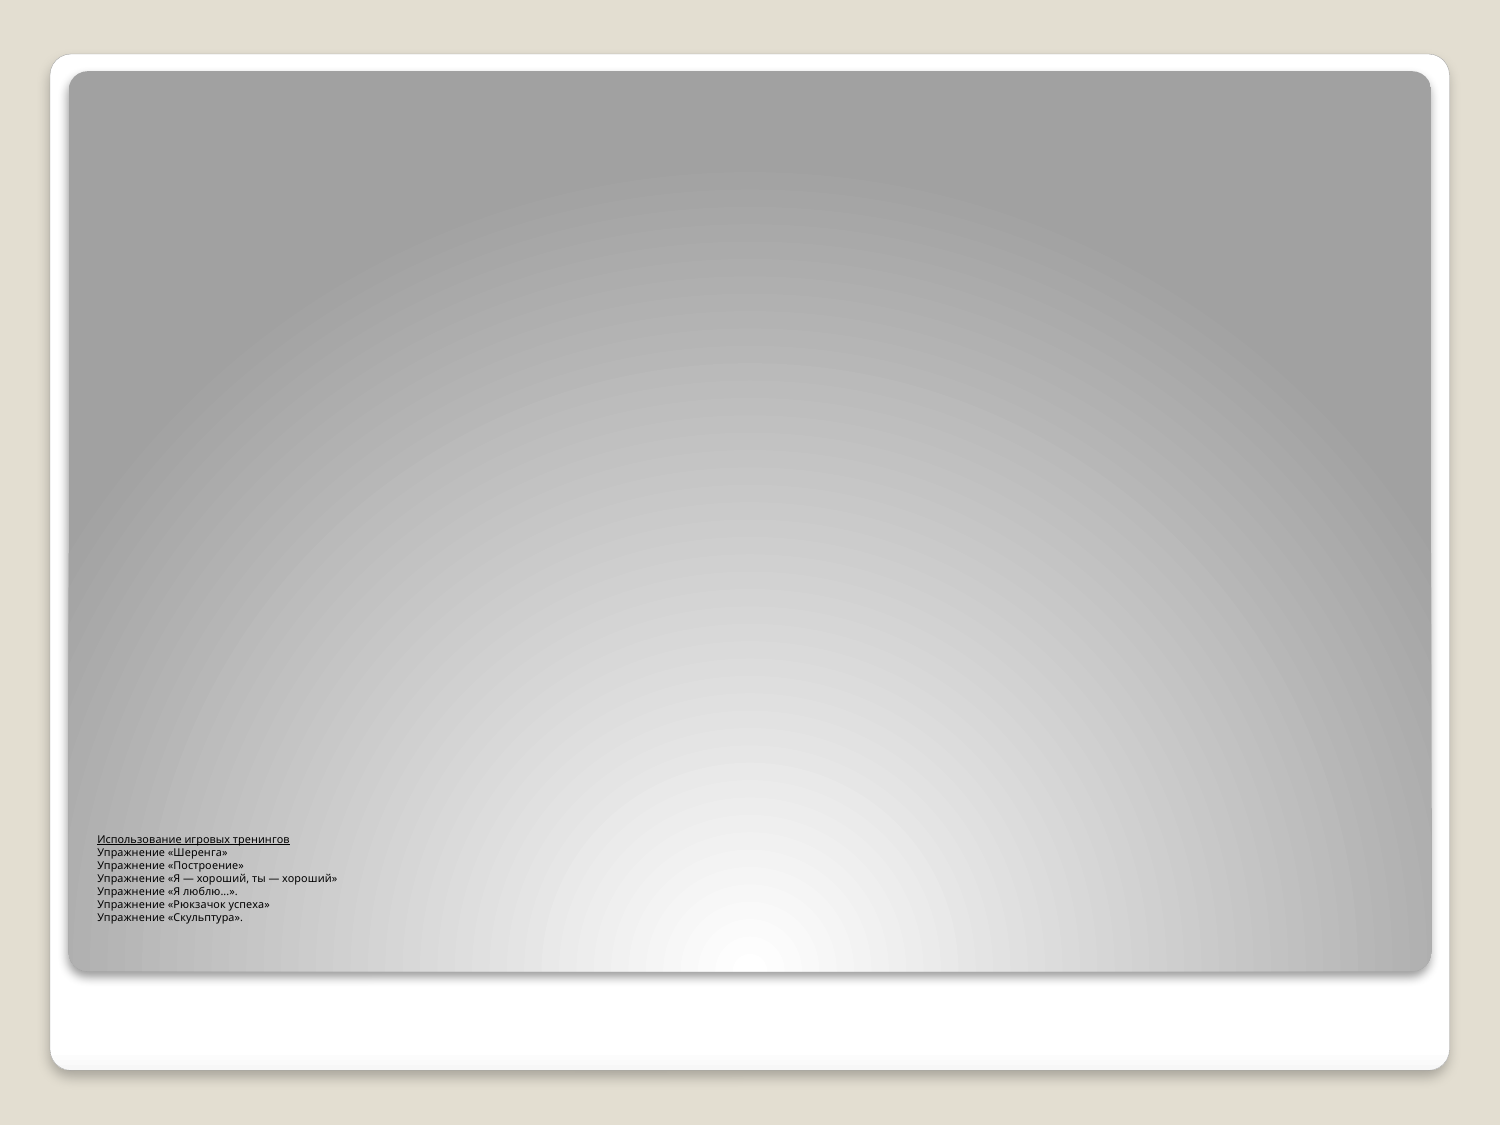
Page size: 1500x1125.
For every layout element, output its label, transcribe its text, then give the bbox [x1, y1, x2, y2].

title Использование игровых тренингов Упражнение «Шеренга» Упражнение «Построение» Упражнение «Я — хороший, ты — хороший» Упражнение «Я люблю...». Упражнение «Рюкзачок успеха» Упражнение «Скульптура». [82, 817, 1425, 991]
